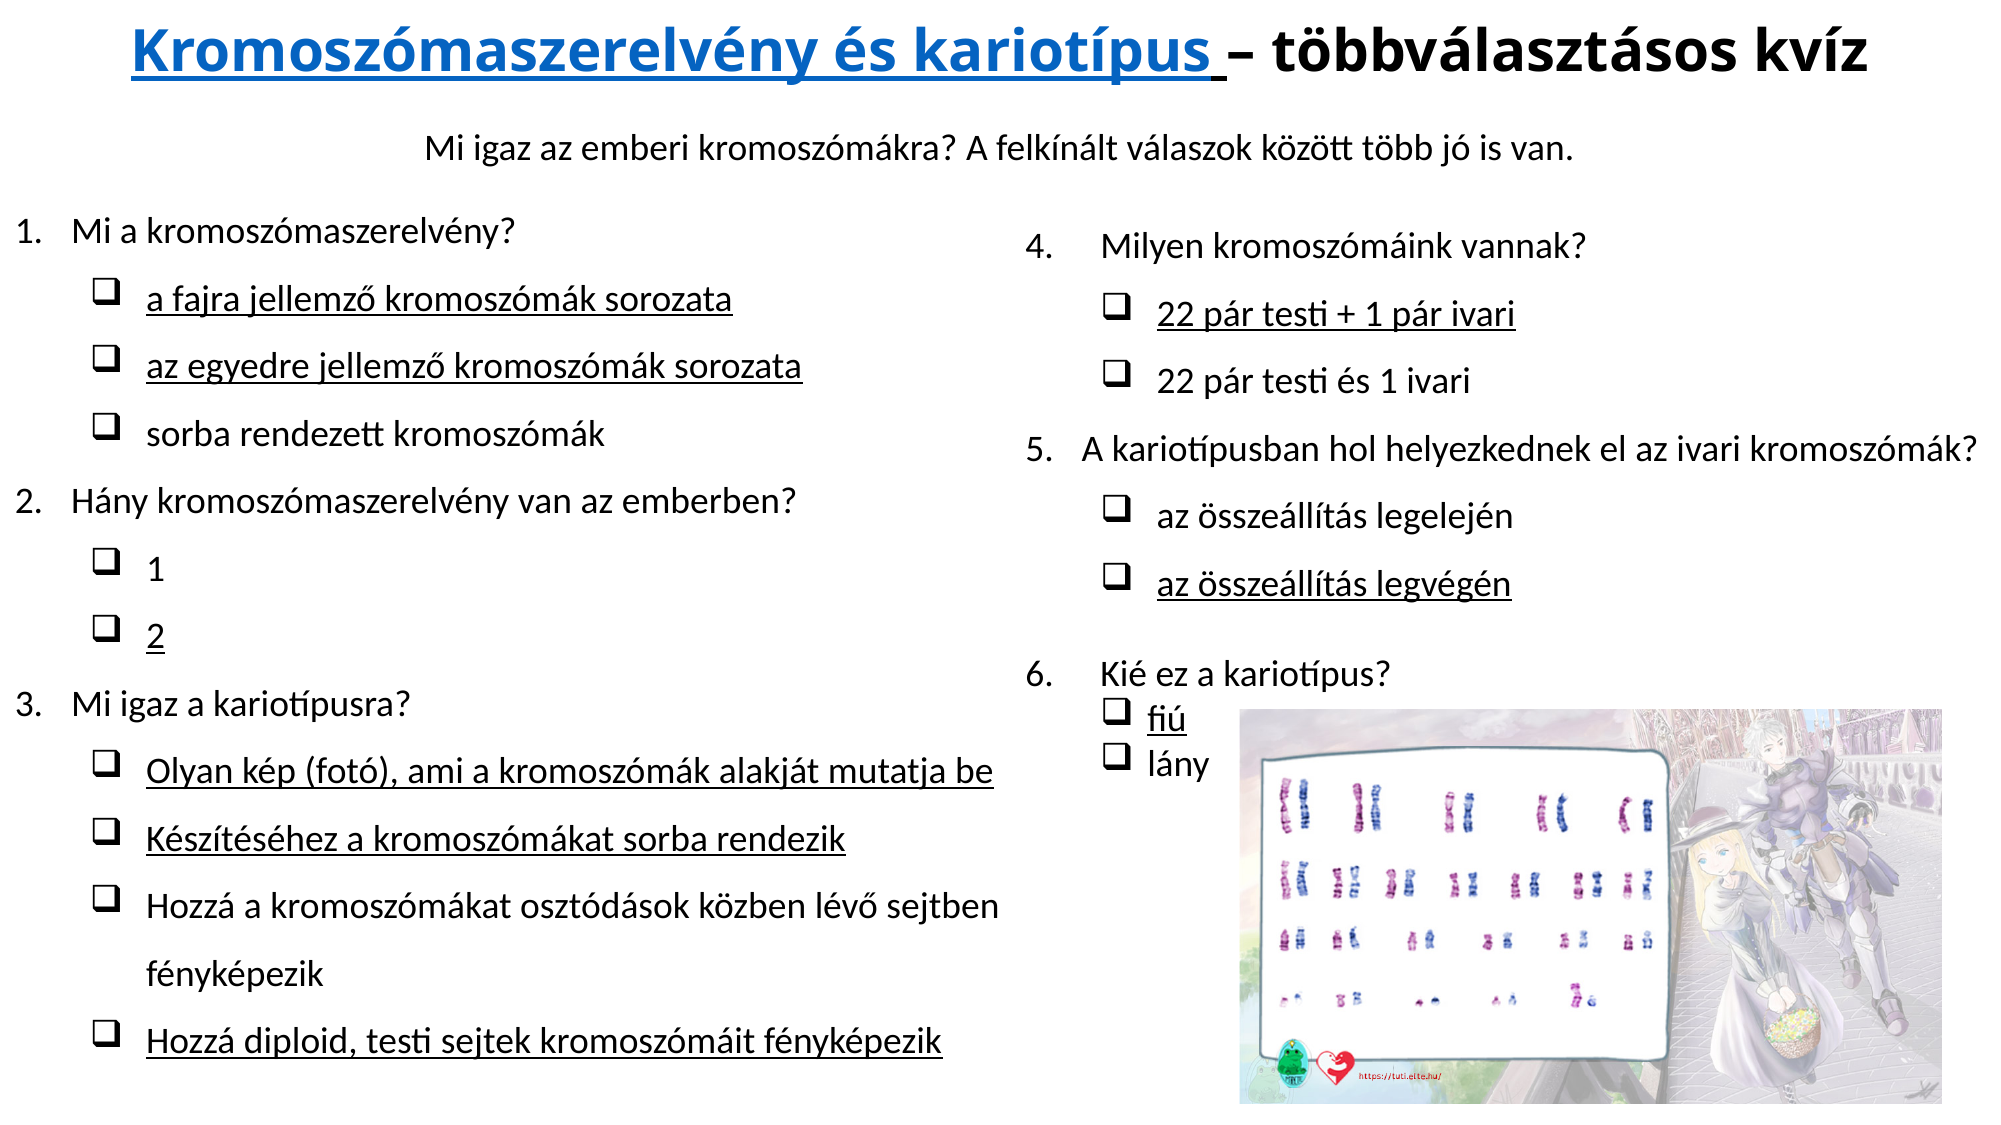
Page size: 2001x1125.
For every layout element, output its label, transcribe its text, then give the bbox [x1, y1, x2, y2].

text_box Mi igaz az emberi kromoszómákra? A felkínált válaszok között több jó is van. [318, 115, 1682, 176]
title Kromoszómaszerelvény és kariotípus – többválasztásos kvíz [82, 0, 1918, 102]
picture [1239, 709, 1942, 1104]
text_box Milyen kromoszómáink vannak? 22 pár testi + 1 pár ivari 22 pár testi és 1 ivari A kariotípusban hol helyezkednek el az ivari kromoszómák? az összeállítás legelején az összeállítás legvégén Kié ez a kariotípus? fiú lány [1010, 191, 1995, 791]
text_box Mi a kromoszómaszerelvény? a fajra jellemző kromoszómák sorozata az egyedre jellemző kromoszómák sorozata sorba rendezett kromoszómák Hány kromoszómaszerelvény van az emberben? 1 2 Mi igaz a kariotípusra? Olyan kép (fotó), ami a kromoszómák alakját mutatja be Készítéséhez a kromoszómákat sorba rendezik Hozzá a kromoszómákat osztódások közben lévő sejtben fényképezik Hozzá diploid, testi sejtek kromoszómáit fényképezik [0, 176, 1152, 1069]
